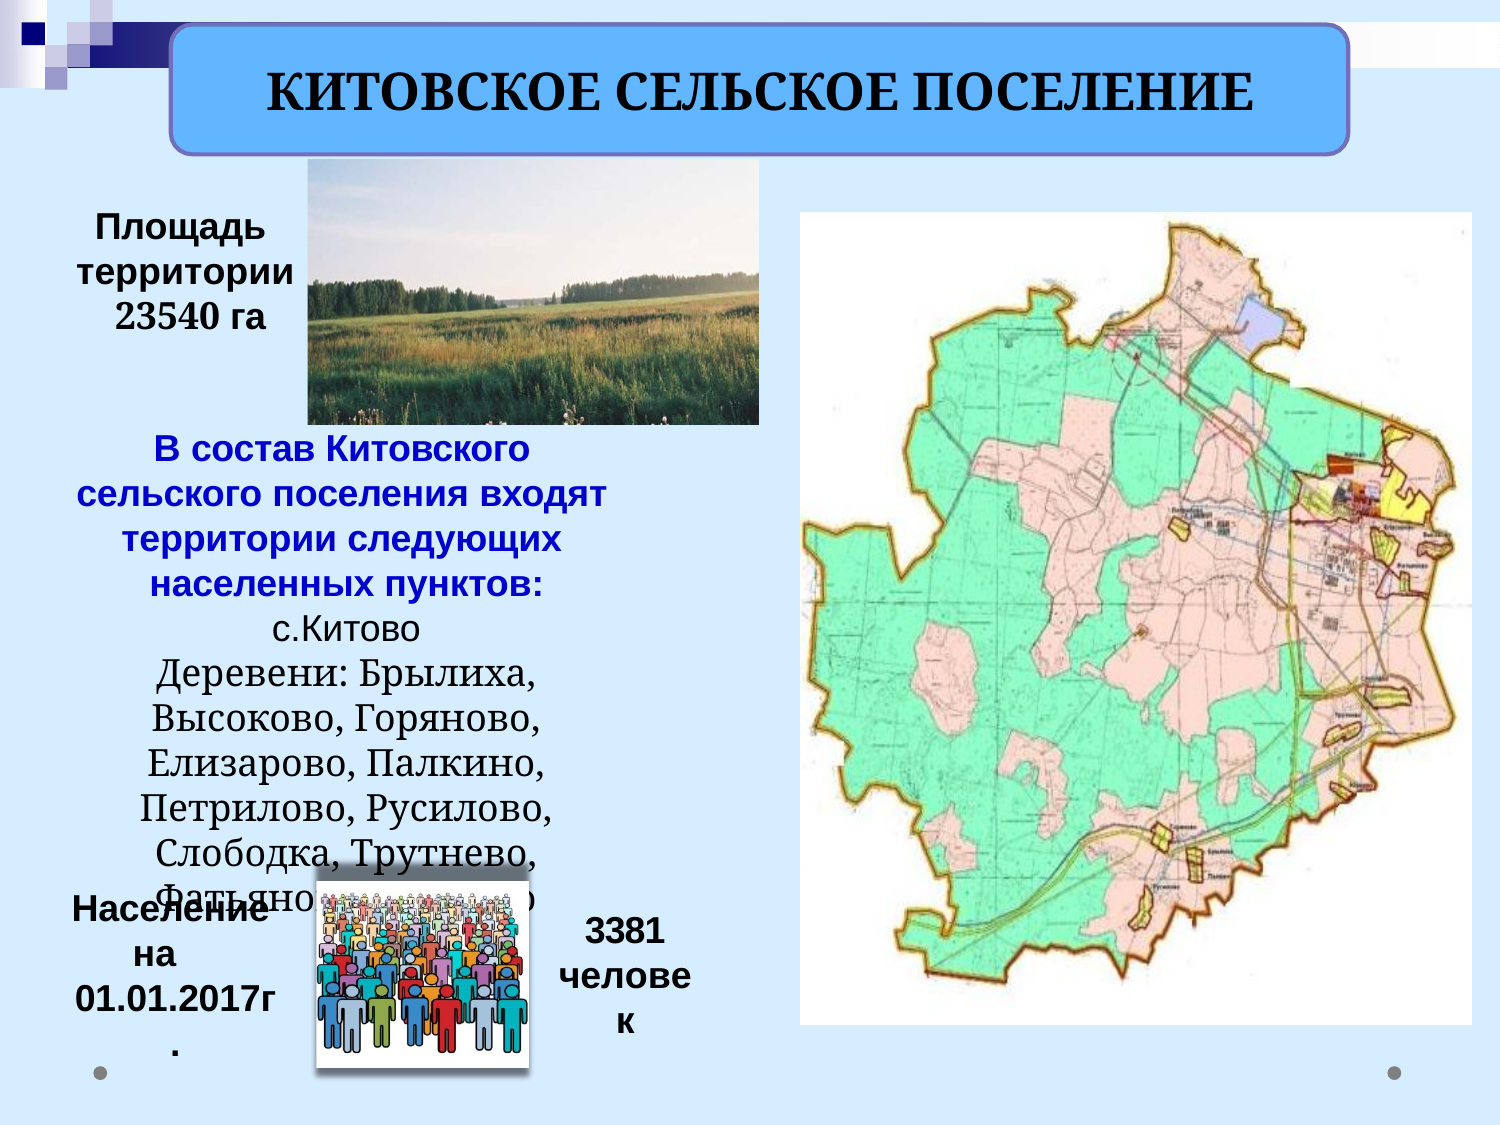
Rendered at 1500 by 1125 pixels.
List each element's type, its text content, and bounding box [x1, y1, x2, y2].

text_box [89, 22, 113, 46]
text_box [67, 44, 90, 68]
text_box [67, 22, 89, 44]
text_box [21, 22, 45, 46]
text_box [90, 22, 194, 68]
text_box [316, 881, 529, 1068]
text_box [45, 45, 67, 67]
text_box Площадь территории 23540 га В состав Китовского сельского поселения входят территории следующих населенных пунктов: с.Китово Деревени: Брылиха, Высоково, Горяново, Елизарово, Палкино, Петрилово, Русилово, Слободка, Трутнево, Фатьяново, Юркино [68, 200, 624, 920]
text_box [1325, 22, 1500, 68]
text_box [170, 24, 1349, 155]
text_box [89, 0, 113, 22]
title КИТОВСКОЕ СЕЛЬСКОЕ ПОСЕЛЕНИЕ [194, 0, 1325, 122]
text_box 3381 человек [550, 904, 706, 1042]
picture [799, 212, 1473, 1026]
text_box Население на 01.01.2017г. [68, 920, 282, 1064]
text_box [45, 67, 68, 90]
text_box [307, 855, 538, 1085]
text_box [307, 159, 759, 425]
text_box [0, 0, 47, 88]
